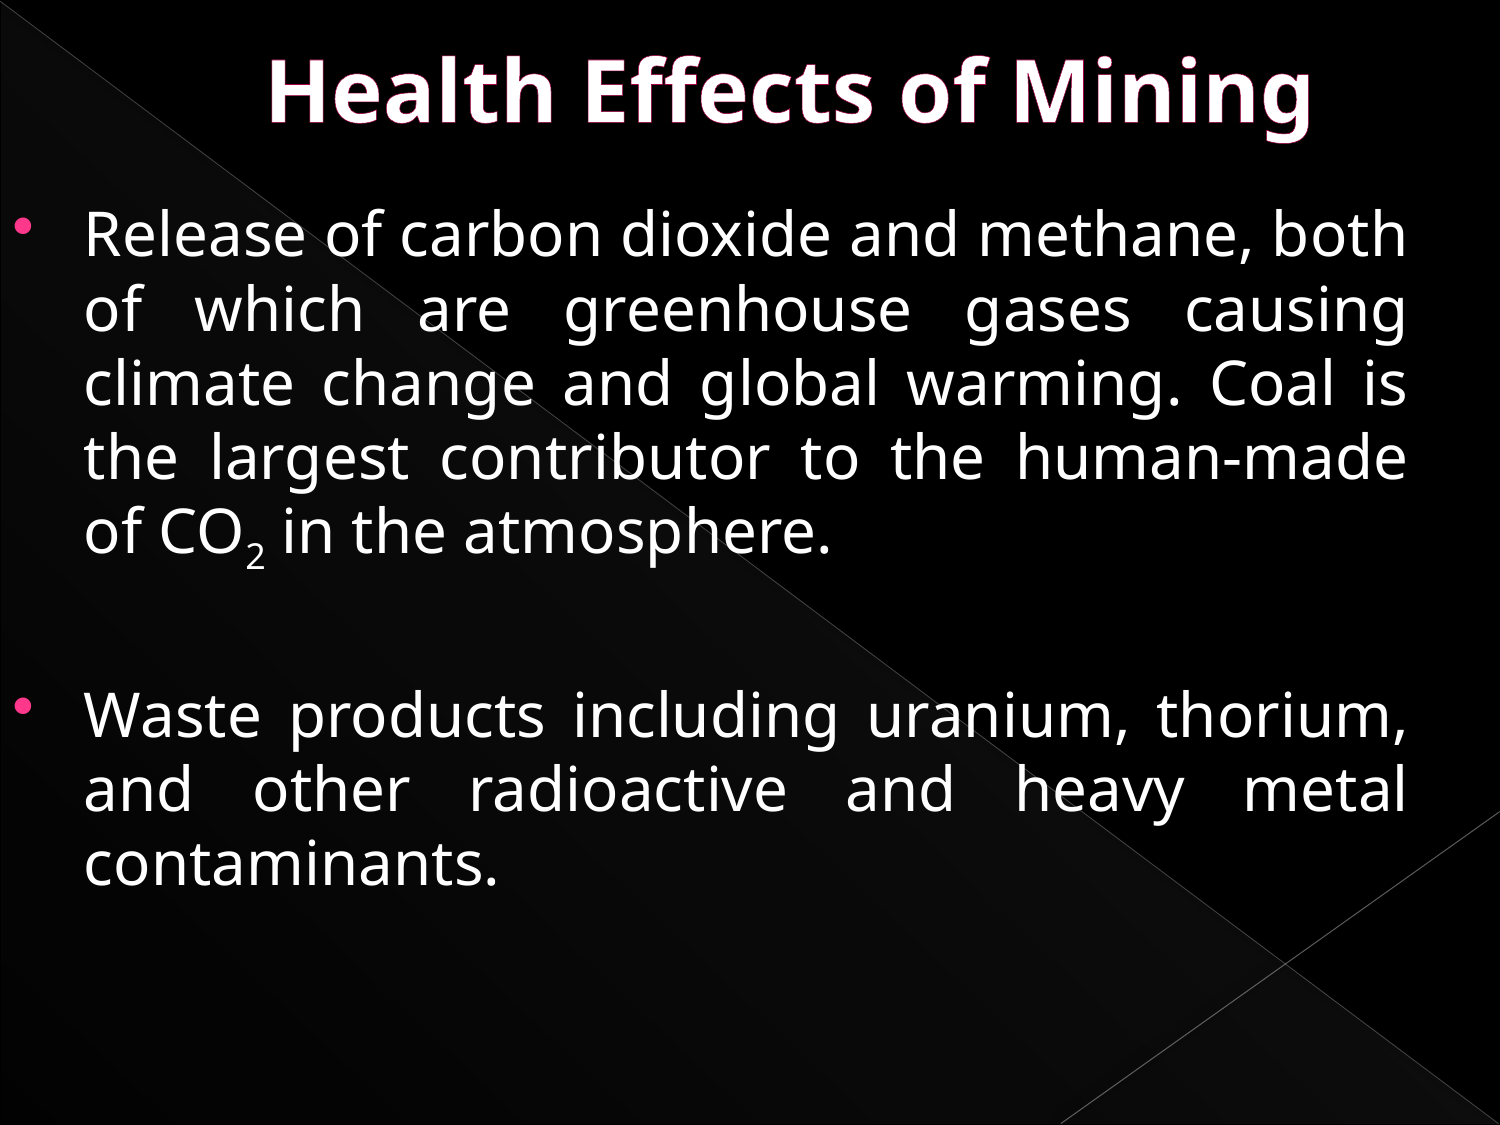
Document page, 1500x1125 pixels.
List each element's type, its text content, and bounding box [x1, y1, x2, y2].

list Release of carbon dioxide and methane, both of which are greenhouse gases causing climate change and global warming. Coal is the largest contributor to the human-made of CO2 in the atmosphere. Waste products including uranium, thorium, and other radioactive and heavy metal contaminants. [0, 187, 1425, 913]
title Health Effects of Mining [0, 0, 1500, 175]
